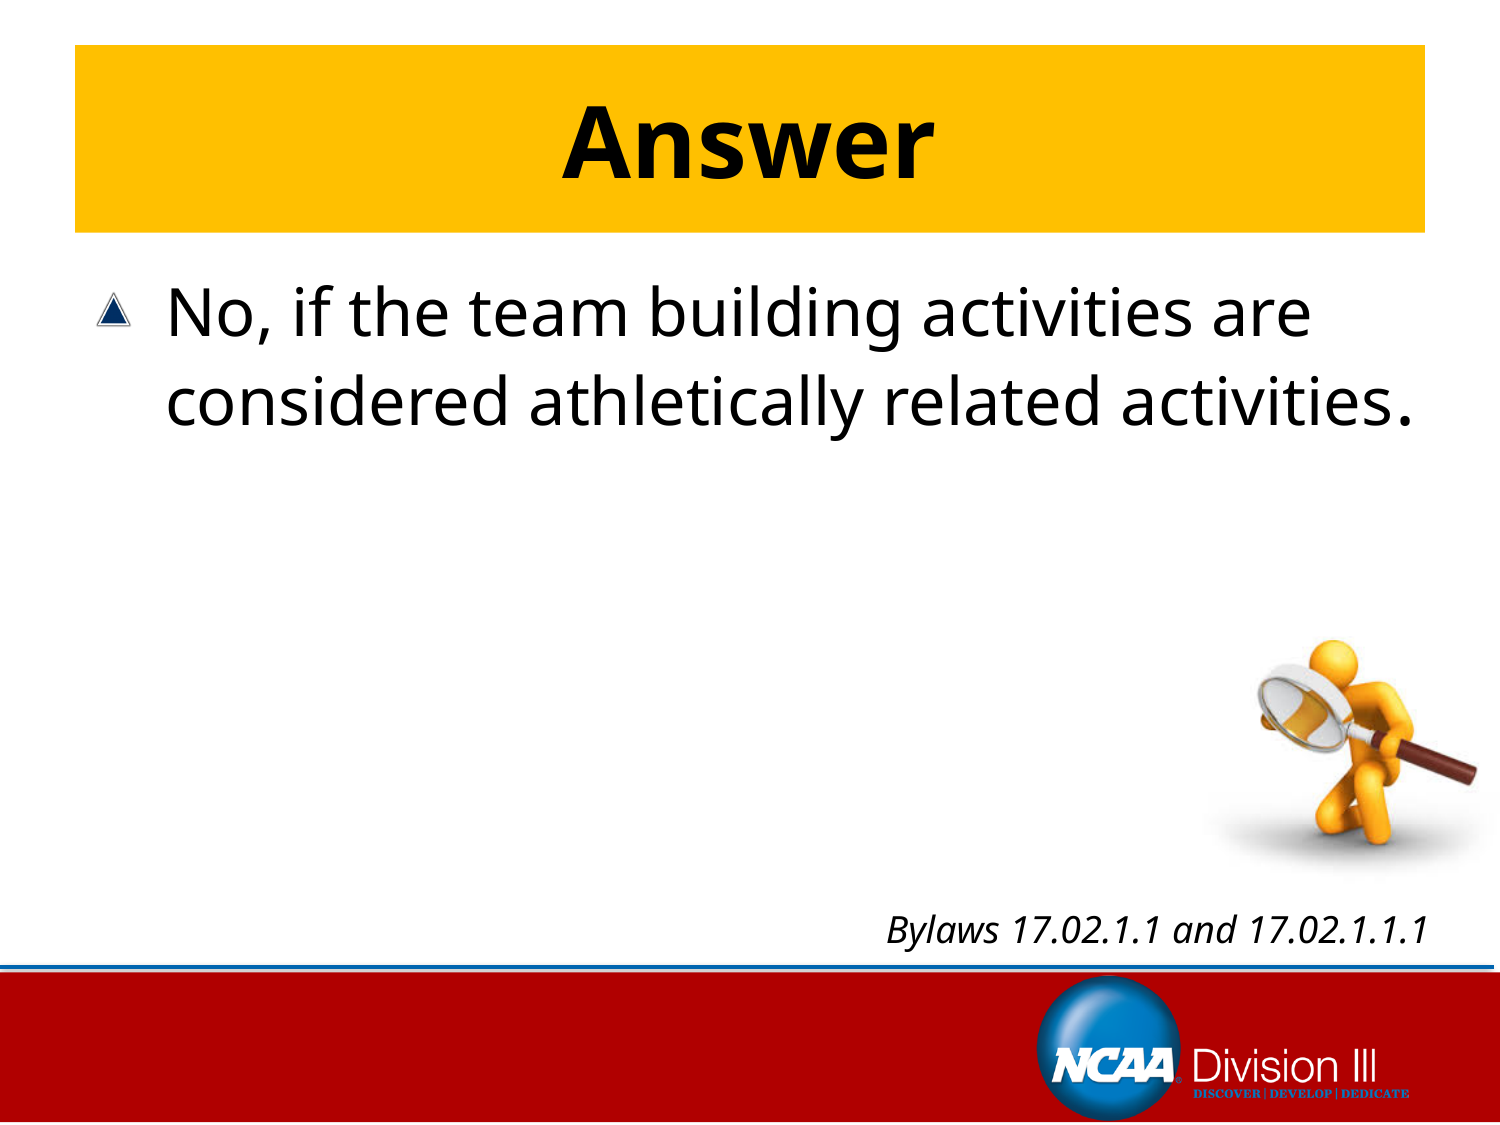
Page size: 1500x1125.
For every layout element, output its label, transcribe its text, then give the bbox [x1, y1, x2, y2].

picture [90, 286, 137, 334]
text_box Bylaws 17.02.1.1 and 17.02.1.1.1 [713, 903, 1446, 959]
title Answer [75, 45, 1425, 233]
list No, if the team building activities are considered athletically related activities. [75, 262, 1446, 903]
picture [1021, 959, 1423, 1125]
picture [1188, 626, 1500, 900]
